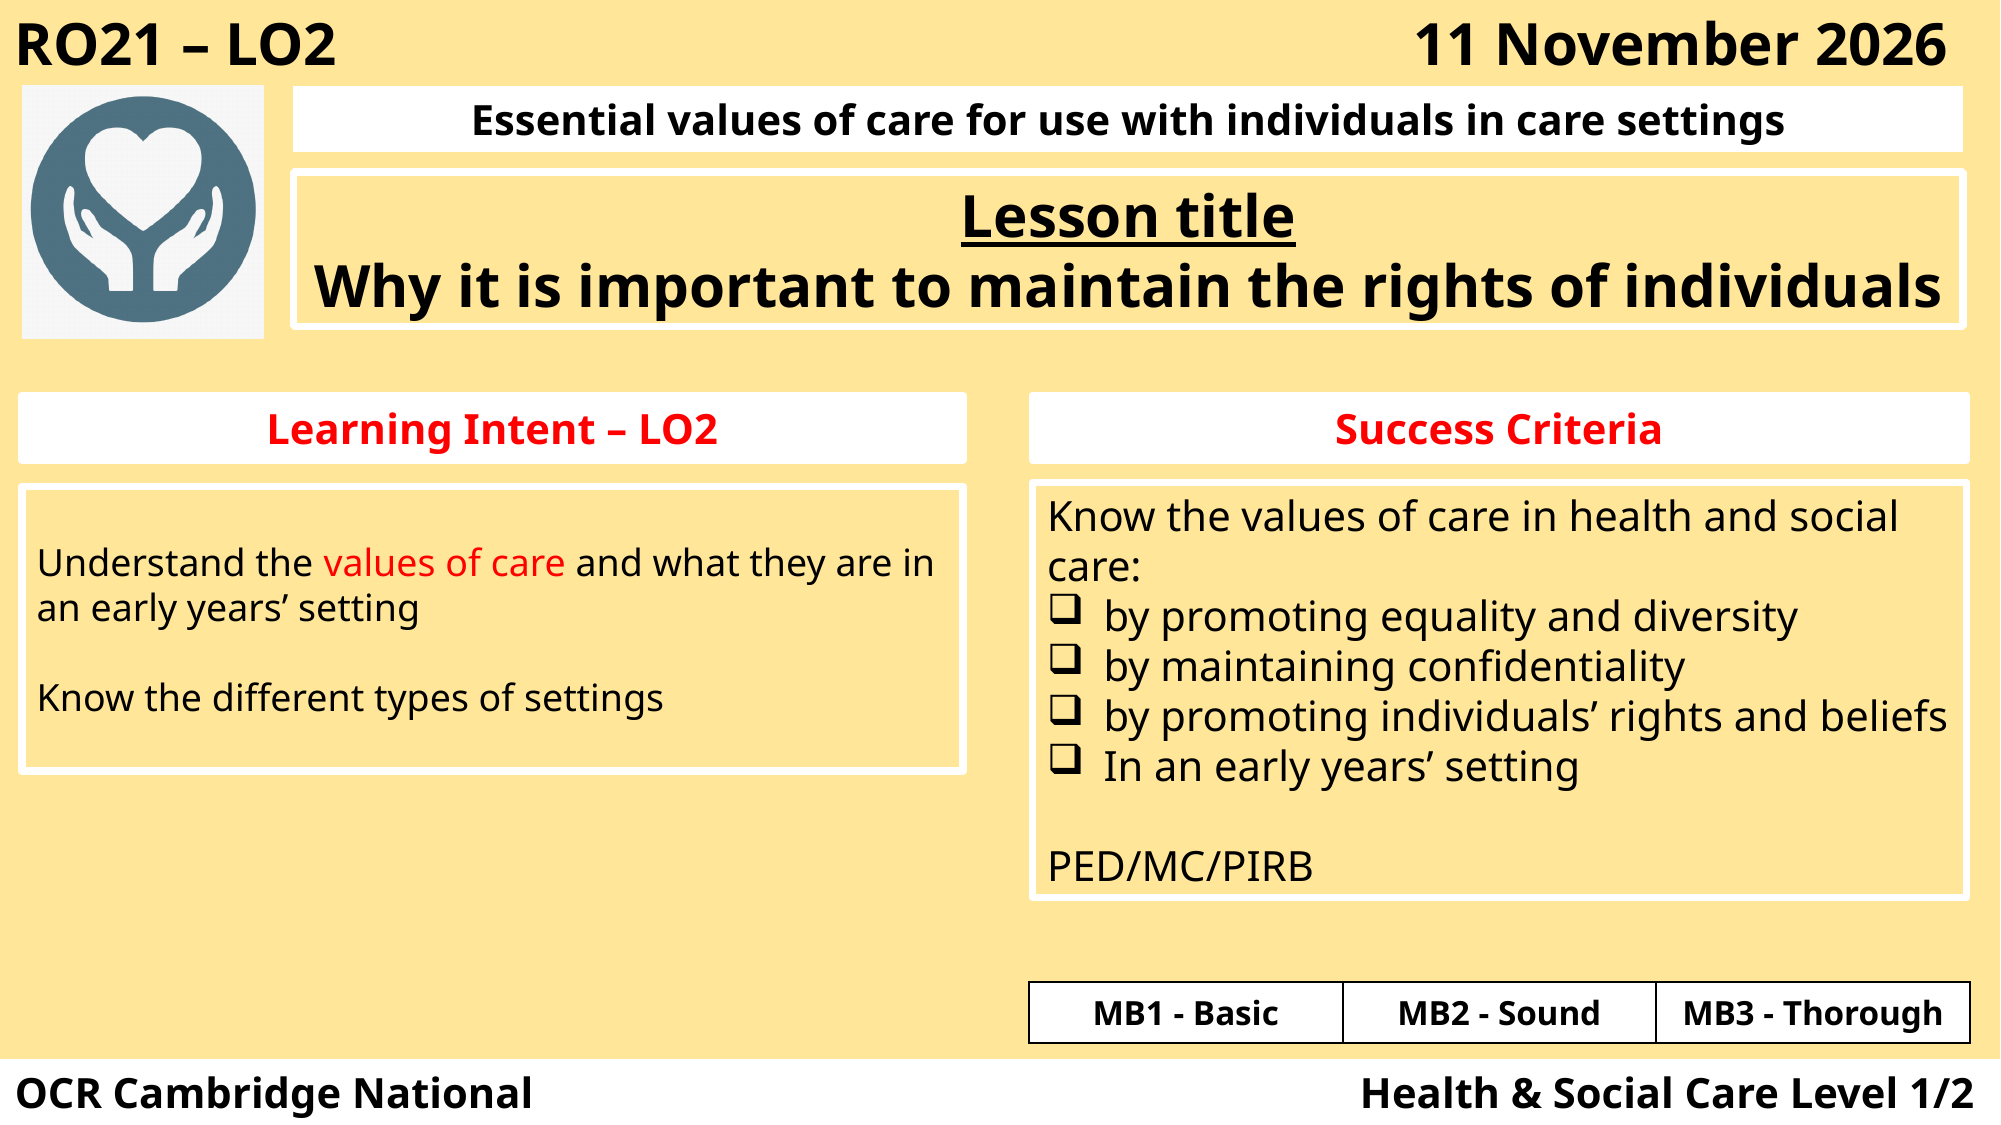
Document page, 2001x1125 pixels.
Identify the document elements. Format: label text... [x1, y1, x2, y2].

text_box Learning Intent – LO2 [21, 395, 964, 461]
text_box Know the values of care in health and social care: by promoting equality and diversity by maintaining confidentiality by promoting individuals’ rights and beliefs In an early years’ setting PED/MC/PIRB [1032, 482, 1967, 898]
picture [22, 85, 264, 339]
text_box Health & Social Care Level 1/2 [873, 1059, 2000, 1125]
text_box 25 September 2020 [1205, 0, 1964, 94]
table_header MB3 - Thorough [1657, 983, 1969, 1042]
text_box Success Criteria [1032, 395, 1967, 461]
table_header MB2 - Sound [1344, 983, 1655, 1042]
text_box RO21 – LO2 [0, 0, 398, 85]
text_box Essential values of care for use with individuals in care settings [293, 86, 1963, 152]
text_box Lesson title Why it is important to maintain the rights of individuals [293, 171, 1963, 327]
text_box Understand the values of care and what they are in an early years’ setting Know the different types of settings [21, 486, 964, 771]
text_box OCR Cambridge National [0, 1059, 873, 1125]
table_header MB1 - Basic [1030, 983, 1342, 1042]
